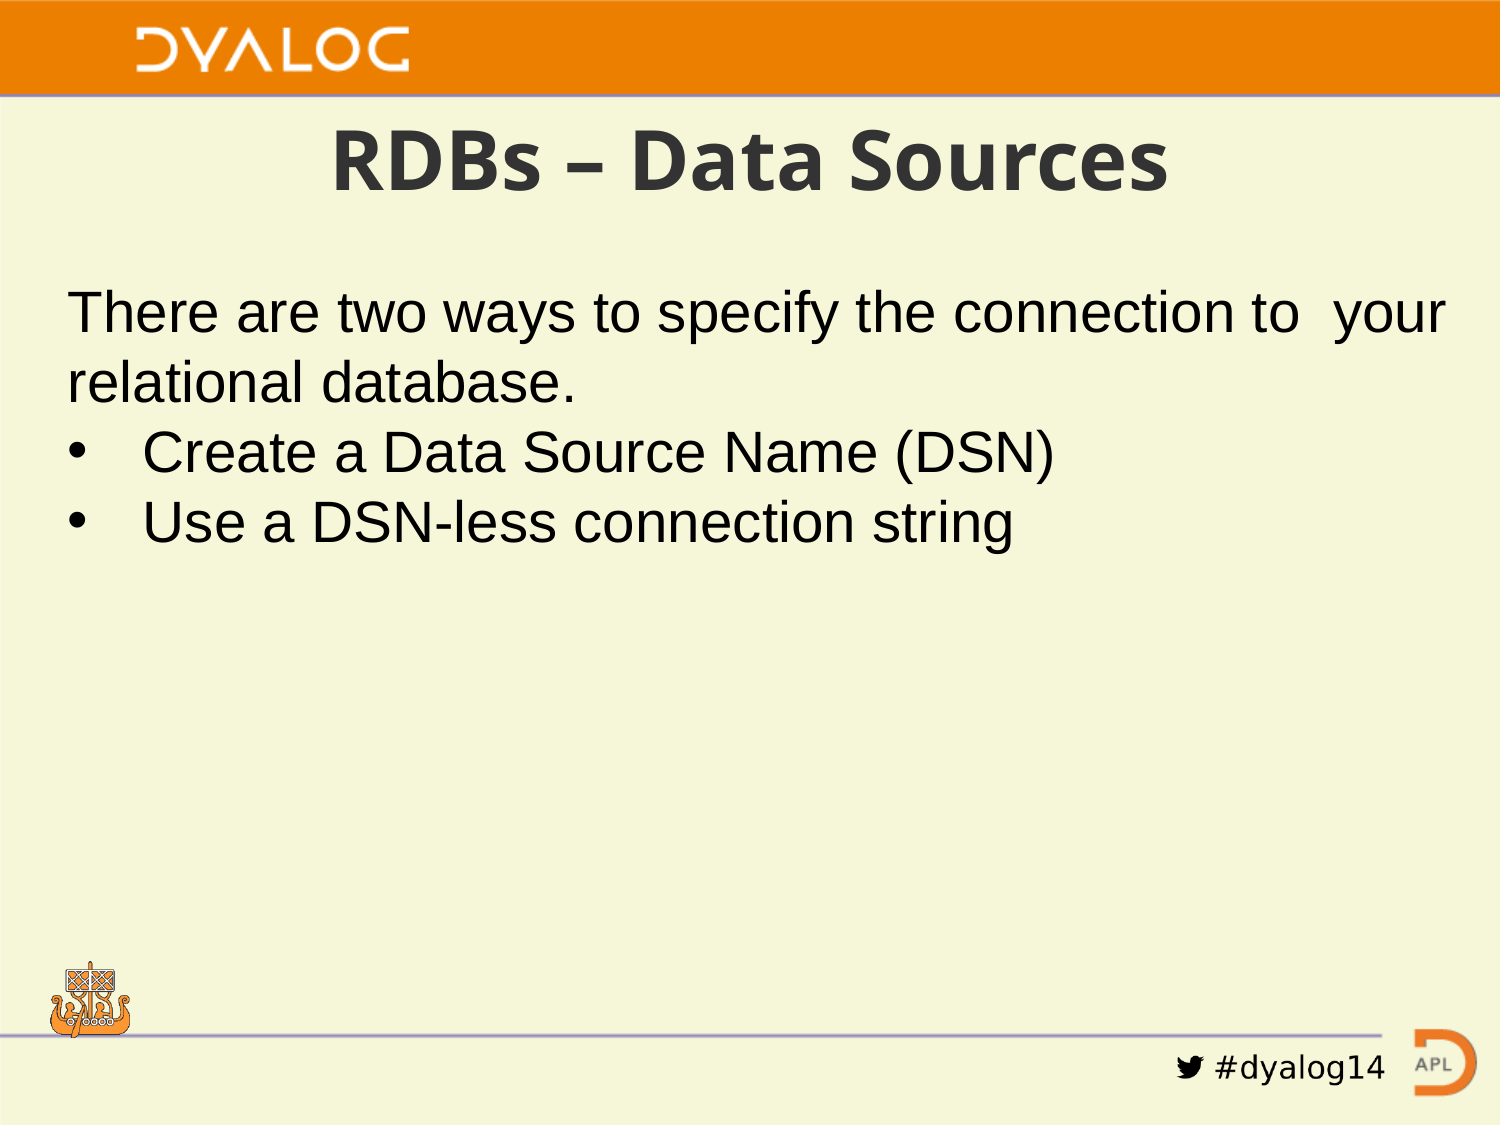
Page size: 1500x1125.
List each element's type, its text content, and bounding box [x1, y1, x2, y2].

picture [0, 0, 1500, 1125]
title RDBs – Data Sources [112, 99, 1388, 268]
subtitle There are two ways to specify the connection to your relational database. Create a Data Source Name (DSN) Use a DSN-less connection string [53, 267, 1483, 965]
